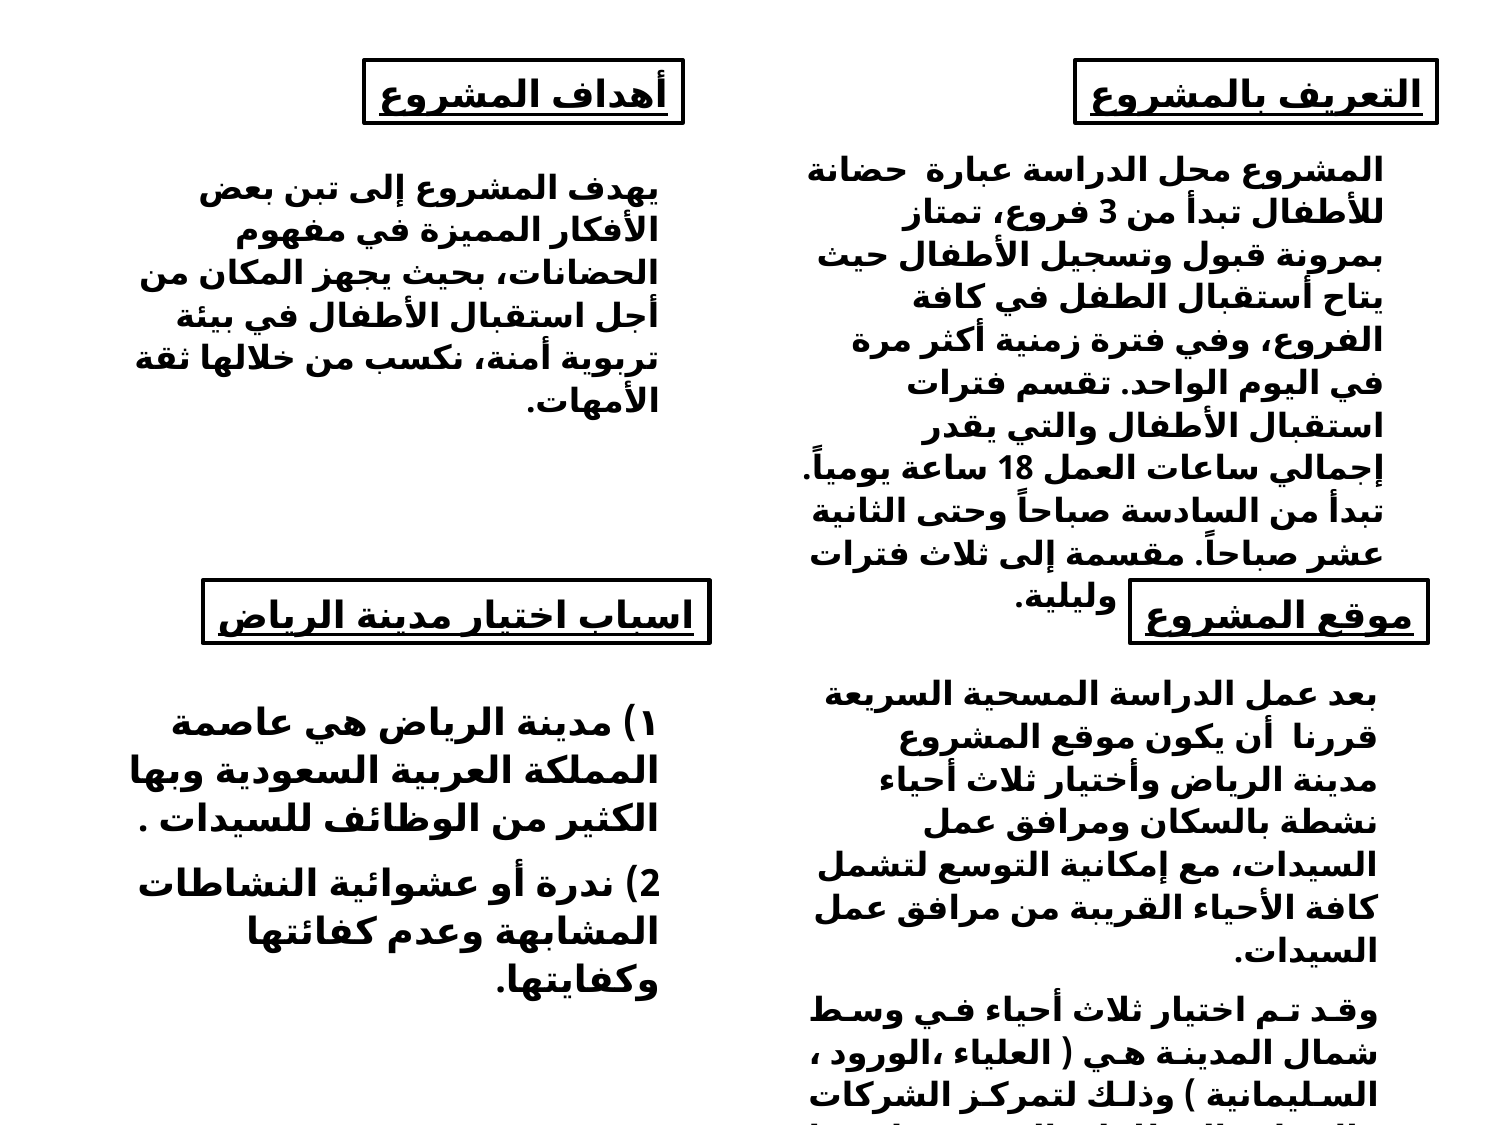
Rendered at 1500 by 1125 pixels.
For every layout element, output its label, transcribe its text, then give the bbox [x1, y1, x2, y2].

text_box ١) مدينة الرياض هي عاصمة المملكة العربية السعودية وبها الكثير من الوظائف للسيدات . 2) ندرة أو عشوائية النشاطات المشابهة وعدم كفائتها وكفايتها. [74, 687, 675, 1068]
text_box المشروع محل الدراسة عبارة حضانة للأطفال تبدأ من 3 فروع، تمتاز بمرونة قبول وتسجيل الأطفال حيث يتاح أستقبال الطفل في كافة الفروع، وفي فترة زمنية أكثر مرة في اليوم الواحد. تقسم فترات استقبال الأطفال والتي يقدر إجمالي ساعات العمل 18 ساعة يومياً. تبدأ من السادسة صباحاً وحتى الثانية عشر صباحاً. مقسمة إلى ثلاث فترات صباحية ومسائية وليلية. [787, 137, 1400, 622]
text_box اسباب اختيار مدينة الرياض [201, 578, 712, 645]
text_box بعد عمل الدراسة المسحية السريعة قررنا أن يكون موقع المشروع مدينة الرياض وأختيار ثلاث أحياء نشطة بالسكان ومرافق عمل السيدات، مع إمكانية التوسع لتشمل كافة الأحياء القريبة من مرافق عمل السيدات. وقد تم اختيار ثلاث أحياء في وسط شمال المدينة هي ( العلياء ،الورود ، السليمانية ) وذلك لتمركز الشركات والبنوك والقطاعات التي تعمل بها المرأة. [793, 662, 1394, 1125]
text_box موقع المشروع [1128, 578, 1430, 645]
text_box يهدف المشروع إلى تبن بعض الأفكار المميزة في مفهوم الحضانات، بحيث يجهز المكان من أجل استقبال الأطفال في بيئة تربوية أمنة، نكسب من خلالها ثقة الأمهات. [74, 155, 675, 427]
text_box التعريف بالمشروع [1073, 58, 1439, 125]
text_box أهداف المشروع [362, 58, 685, 125]
